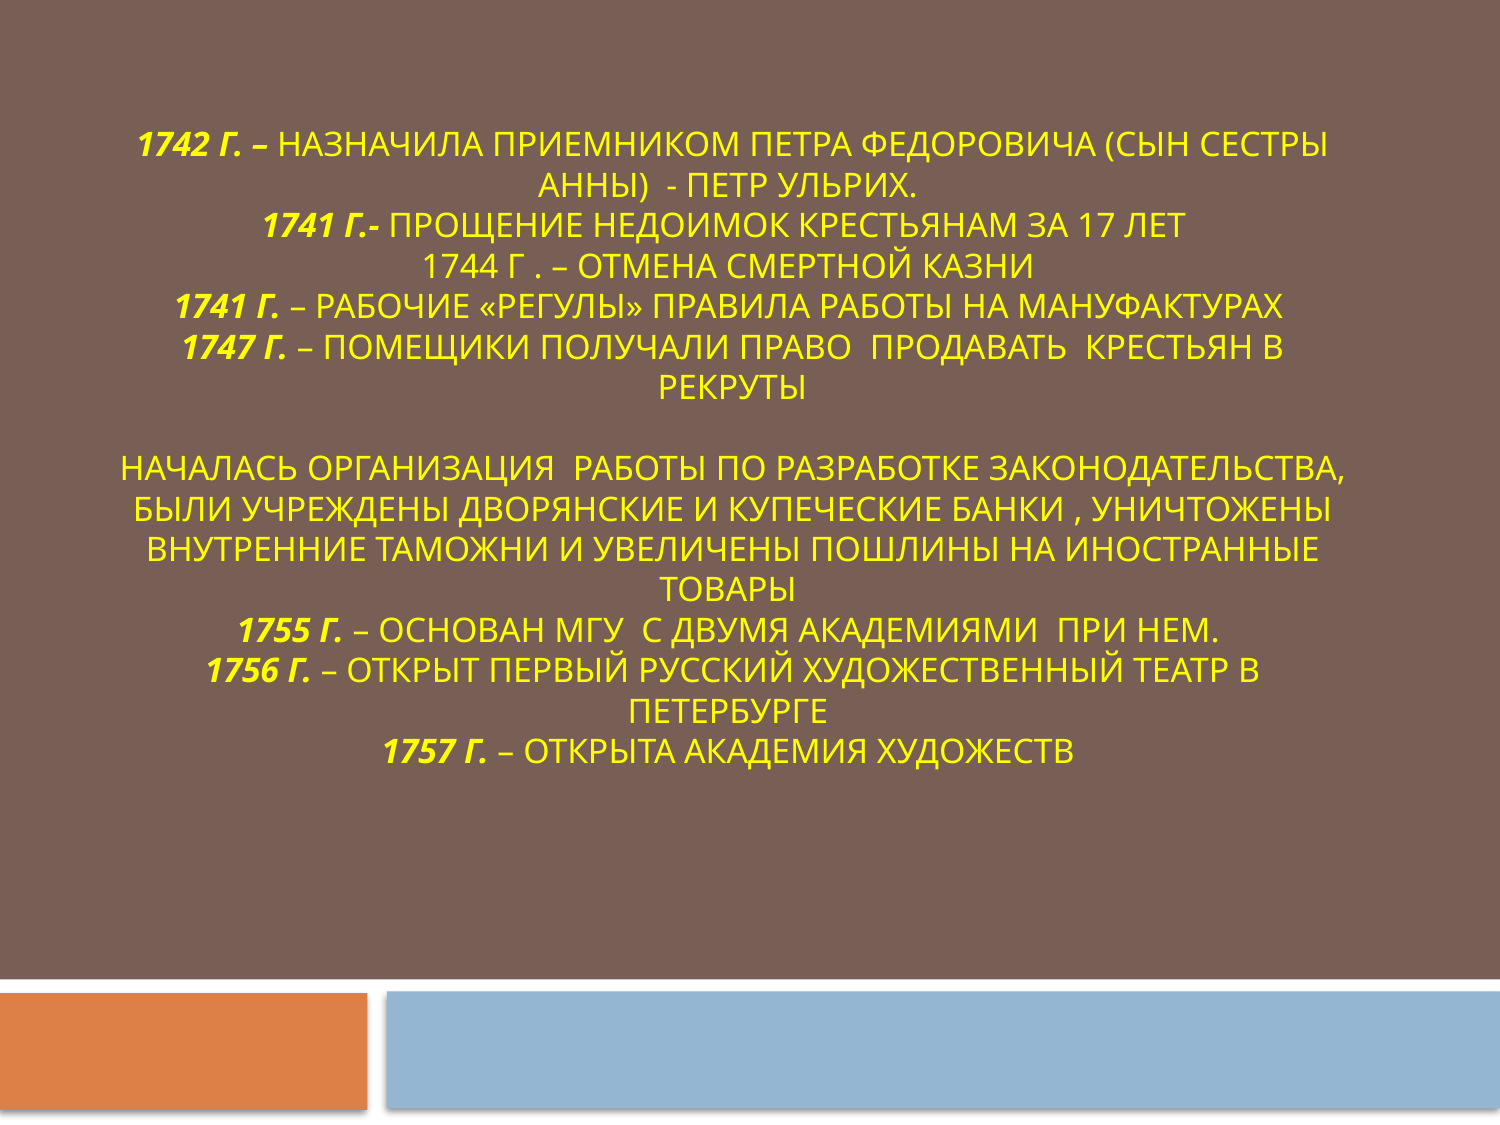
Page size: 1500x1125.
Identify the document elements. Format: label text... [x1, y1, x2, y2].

title 1742 г. – назначила приемником Петра Федоровича (сын сестры Анны) - Петр Ульрих. 1741 г.- прощение недоимок крестьянам за 17 лет 1744 г . – отмена смертной казни 1741 г. – рабочие «регулы» правила работы на мануфактурах 1747 г. – помещики получали право продавать крестьян в рекруты Началась организация работы по разработке законодательства, были учреждены дворянские и купеческие банки , уничтожены внутренние таможни и увеличены пошлины на иностранные товары 1755 г. – основан МГУ с двумя академиями при нем. 1756 г. – открыт первый русский художественный театр в Петербурге 1757 г. – открыта Академия художеств [100, 113, 1365, 882]
